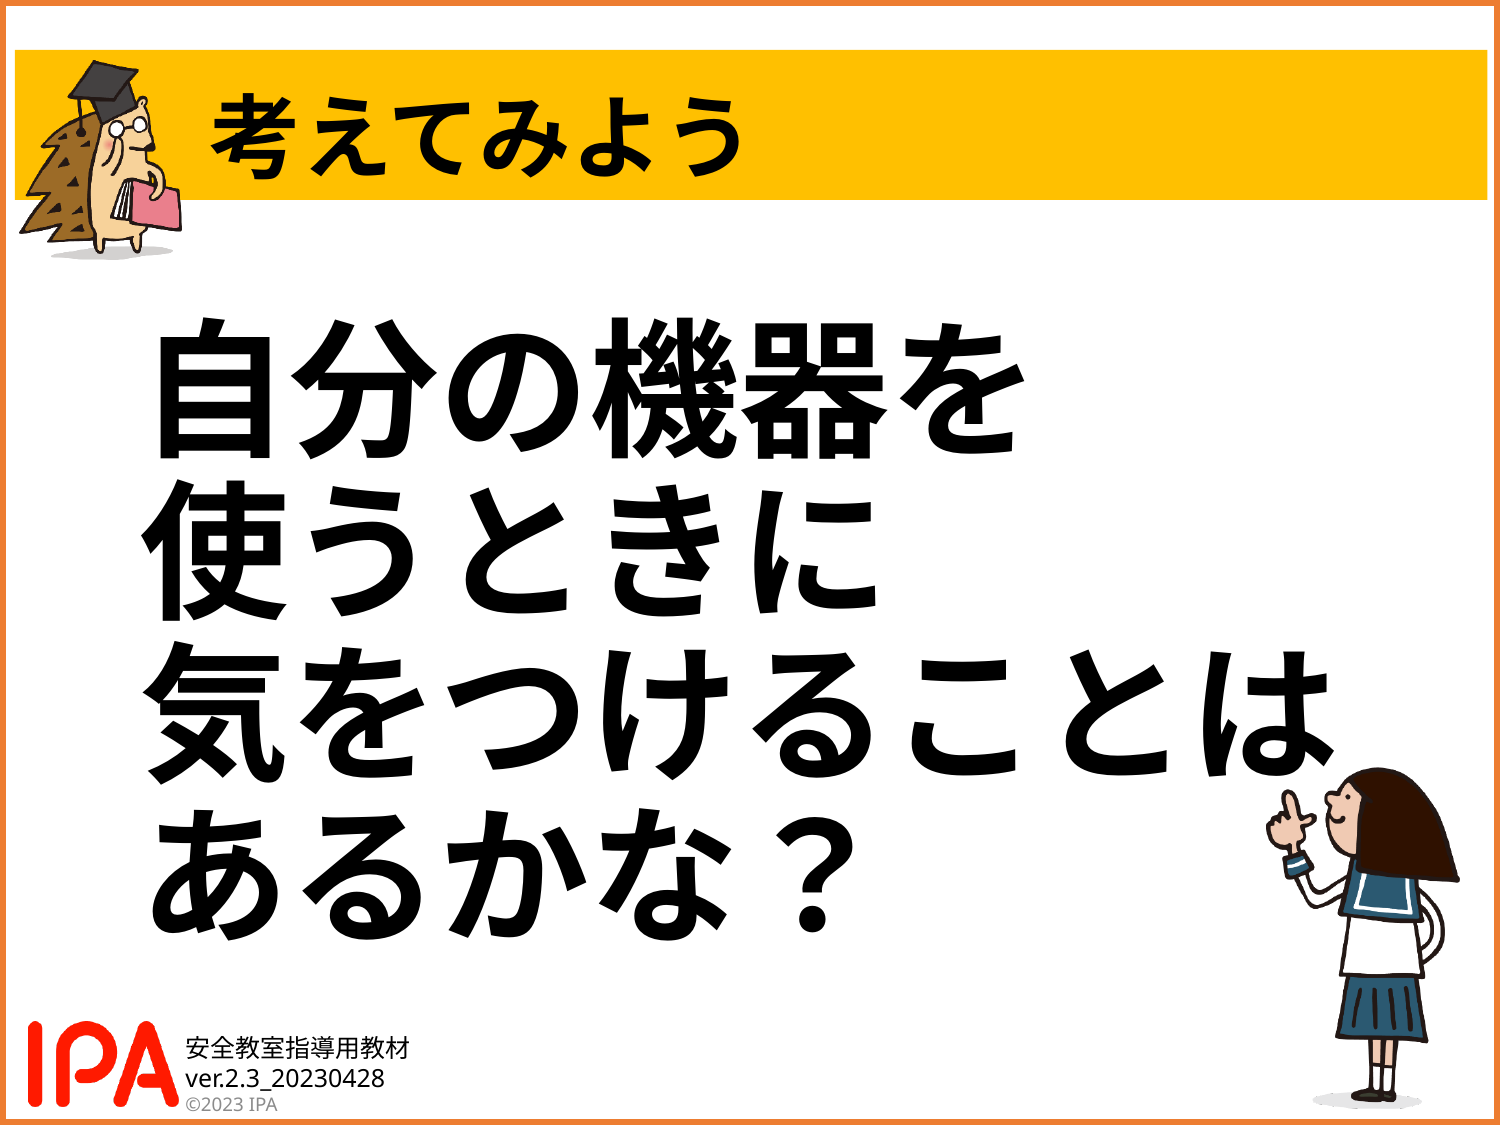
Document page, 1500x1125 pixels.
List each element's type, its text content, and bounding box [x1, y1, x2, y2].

picture [1266, 767, 1460, 1109]
picture [19, 60, 182, 260]
title 考えてみよう [194, 84, 1500, 200]
picture [28, 1021, 179, 1107]
list 自分の機器を 使うときに 気をつけることは あるかな？ [124, 308, 1418, 1022]
